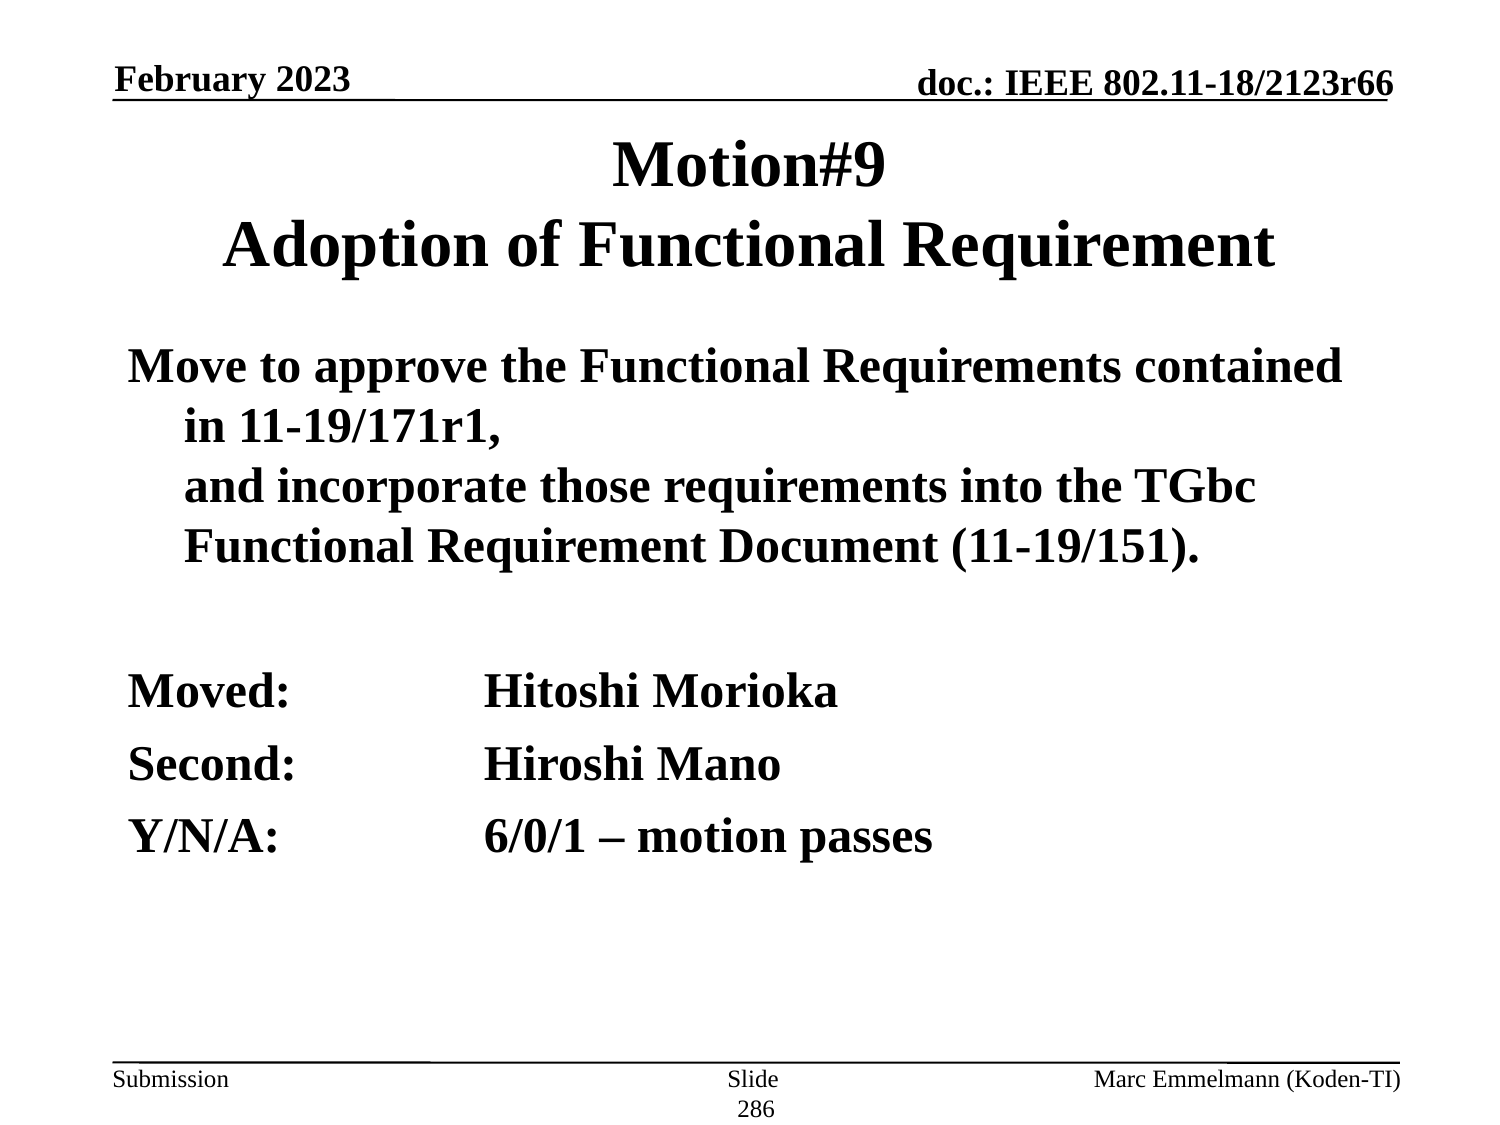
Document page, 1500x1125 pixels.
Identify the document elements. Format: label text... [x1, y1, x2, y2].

title Motion#9 Adoption of Functional Requirement [112, 112, 1388, 288]
list Move to approve the Functional Requirements contained in 11-19/171r1, and incorporate those requirements into the TGbc Functional Requirement Document (11-19/151). Moved: Hitoshi Morioka Second: Hiroshi Mano Y/N/A: 6/0/1 – motion passes [112, 324, 1388, 1000]
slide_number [114, 54, 423, 100]
footer Marc Emmelmann (Koden-TI) [878, 1061, 1402, 1093]
slide_number Slide 286 [712, 1061, 800, 1123]
